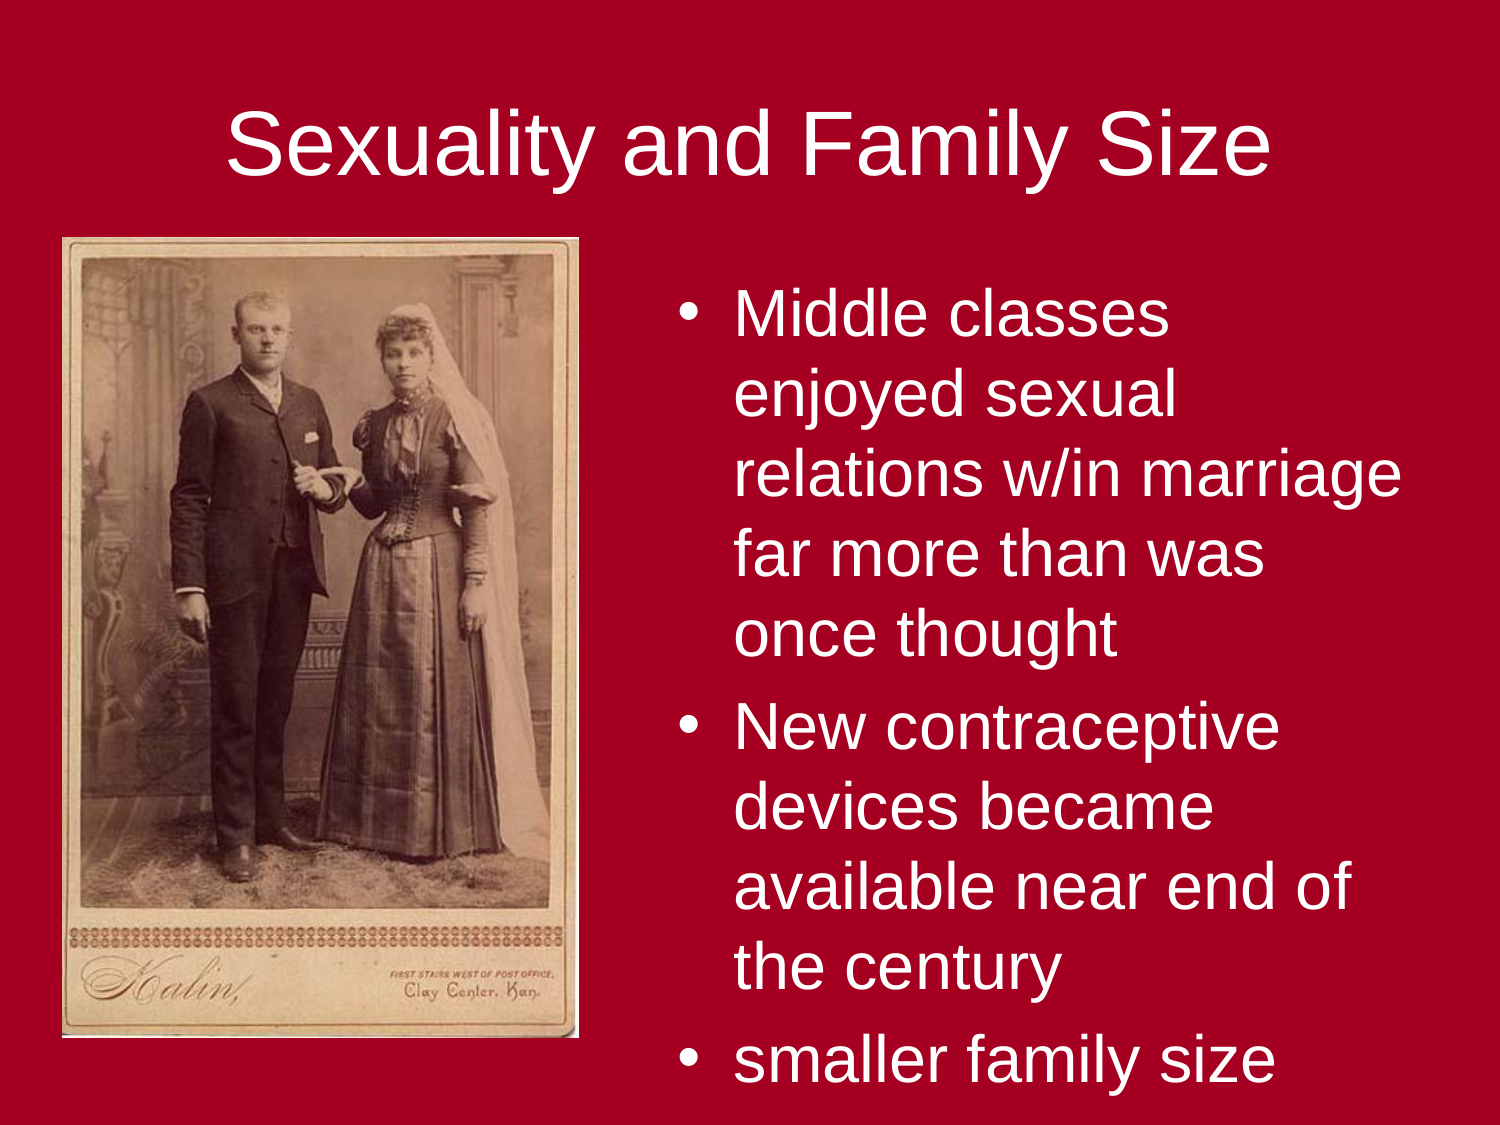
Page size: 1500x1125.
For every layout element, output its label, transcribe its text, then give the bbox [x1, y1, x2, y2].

title Sexuality and Family Size [75, 45, 1425, 233]
list Middle classes enjoyed sexual relations w/in marriage far more than was once thought New contraceptive devices became available near end of the century smaller family size [662, 262, 1425, 1005]
picture [62, 237, 580, 1038]
